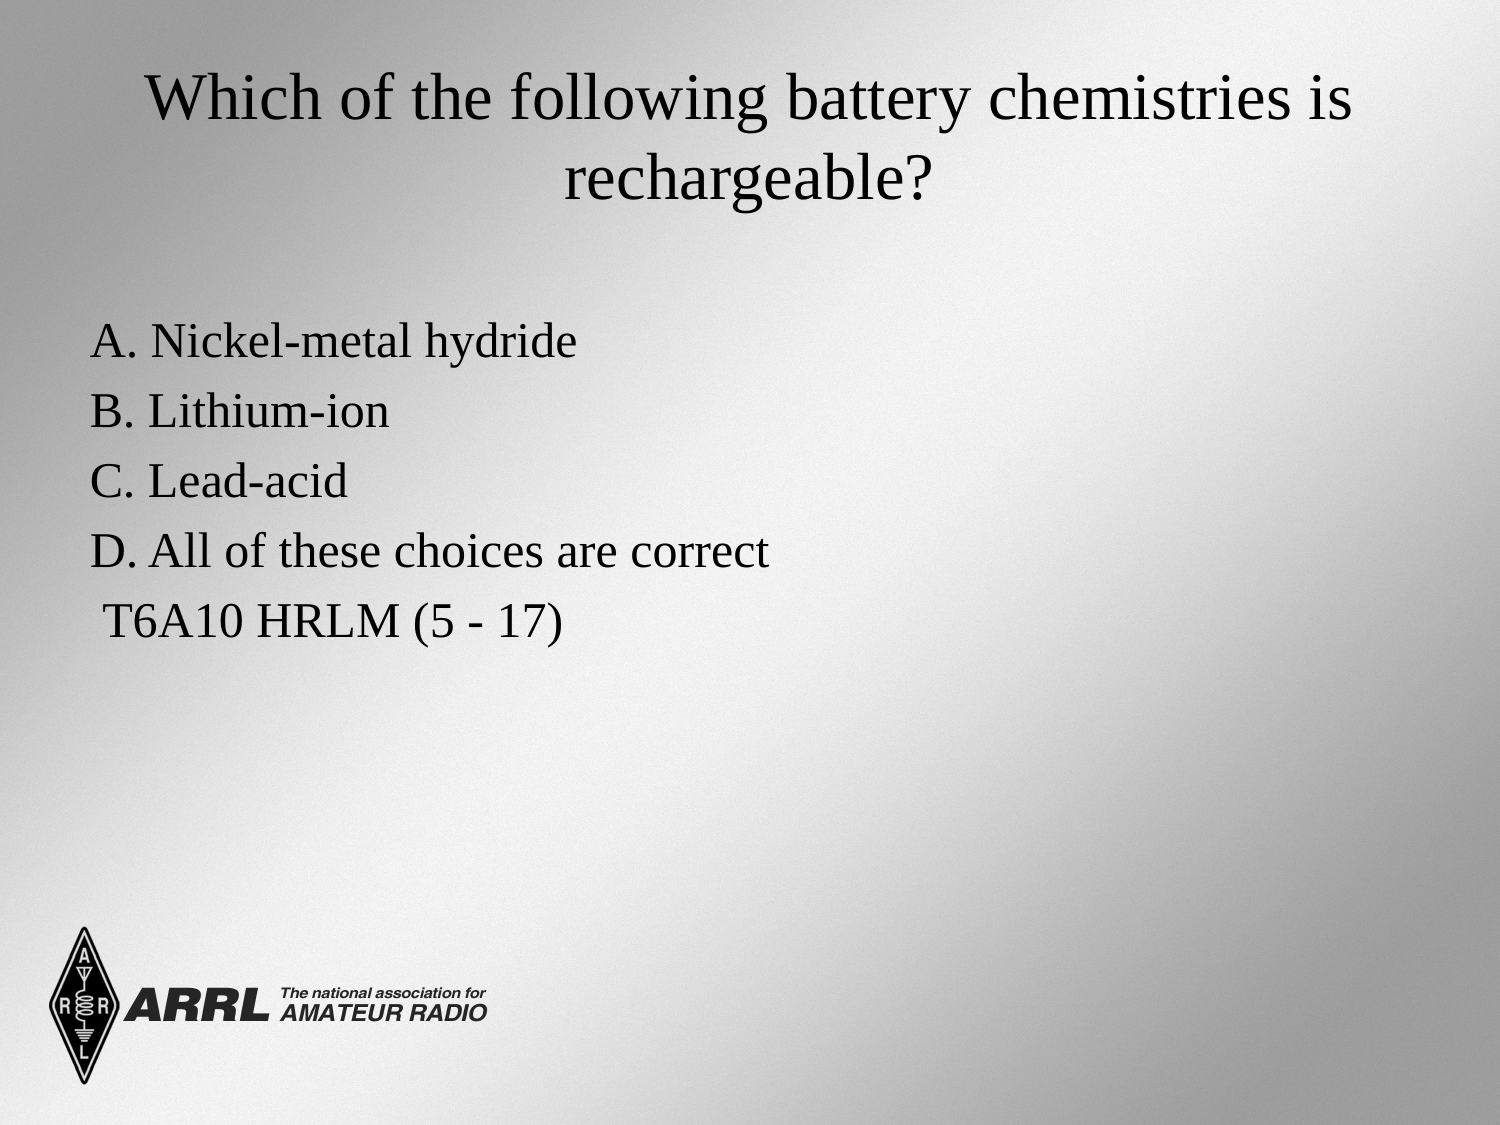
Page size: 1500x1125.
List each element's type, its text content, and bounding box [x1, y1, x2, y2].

list A. Nickel-metal hydride B. Lithium-ion C. Lead-acid D. All of these choices are correct T6A10 HRLM (5 - 17) [75, 299, 1425, 1005]
picture [0, 0, 1500, 1125]
title Which of the following battery chemistries is rechargeable? [75, 45, 1425, 233]
